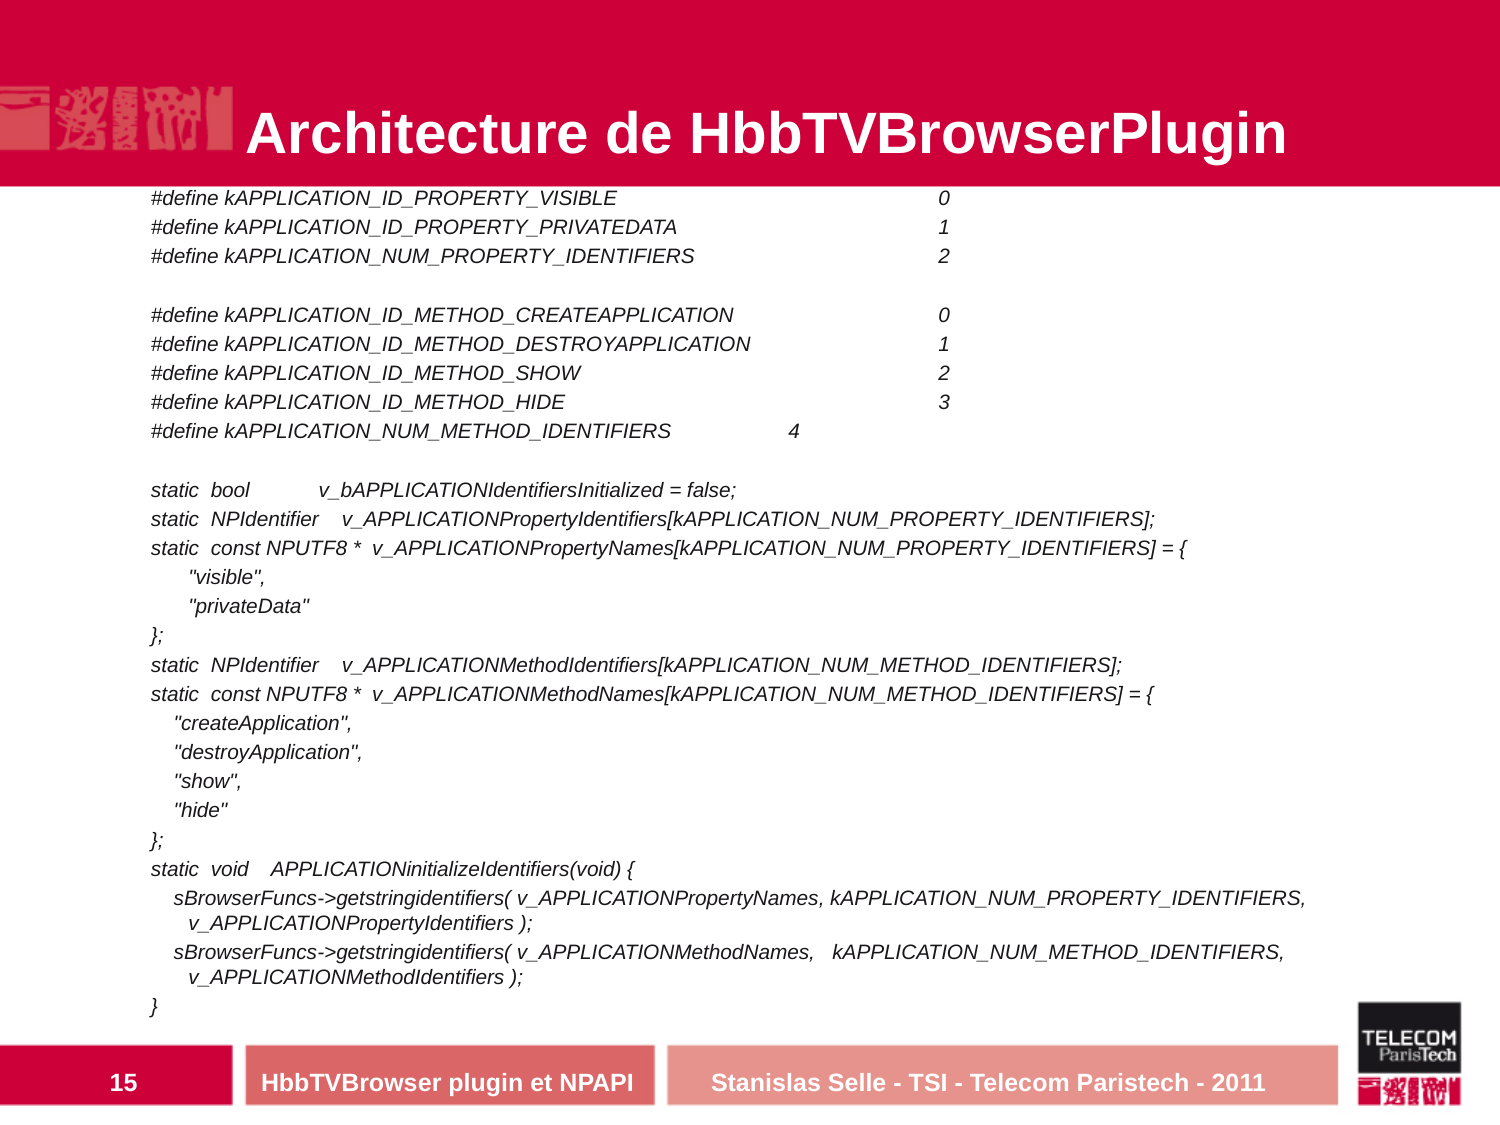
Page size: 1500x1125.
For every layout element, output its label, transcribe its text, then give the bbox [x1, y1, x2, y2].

title Architecture de HbbTVBrowserPlugin [245, 23, 1459, 166]
picture [0, 0, 1500, 1125]
list #define kAPPLICATION_ID_PROPERTY_VISIBLE 0 #define kAPPLICATION_ID_PROPERTY_PRIVATEDATA 1 #define kAPPLICATION_NUM_PROPERTY_IDENTIFIERS 2 #define kAPPLICATION_ID_METHOD_CREATEAPPLICATION 0 #define kAPPLICATION_ID_METHOD_DESTROYAPPLICATION 1 #define kAPPLICATION_ID_METHOD_SHOW 2 #define kAPPLICATION_ID_METHOD_HIDE 3 #define kAPPLICATION_NUM_METHOD_IDENTIFIERS 4 static bool v_bAPPLICATIONIdentifiersInitialized = false; static NPIdentifier v_APPLICATIONPropertyIdentifiers[kAPPLICATION_NUM_PROPERTY_IDENTIFIERS]; static const NPUTF8 * v_APPLICATIONPropertyNames[kAPPLICATION_NUM_PROPERTY_IDENTIFIERS] = { "visible", "privateData" }; static NPIdentifier v_APPLICATIONMethodIdentifiers[kAPPLICATION_NUM_METHOD_IDENTIFIERS]; static const NPUTF8 * v_APPLICATIONMethodNames[kAPPLICATION_NUM_METHOD_IDENTIFIERS] = { "createApplication", "destroyApplication", "show", "hide" }; static void APPLICATIONinitializeIdentifiers(void) { sBrowserFuncs->getstringidentifiers( v_APPLICATIONPropertyNames, kAPPLICATION_NUM_PROPERTY_IDENTIFIERS, v_APPLICATIONPropertyIdentifiers ); sBrowserFuncs->getstringidentifiers( v_APPLICATIONMethodNames, kAPPLICATION_NUM_METHOD_IDENTIFIERS, v_APPLICATIONMethodIdentifiers ); } [0, 184, 1430, 1125]
